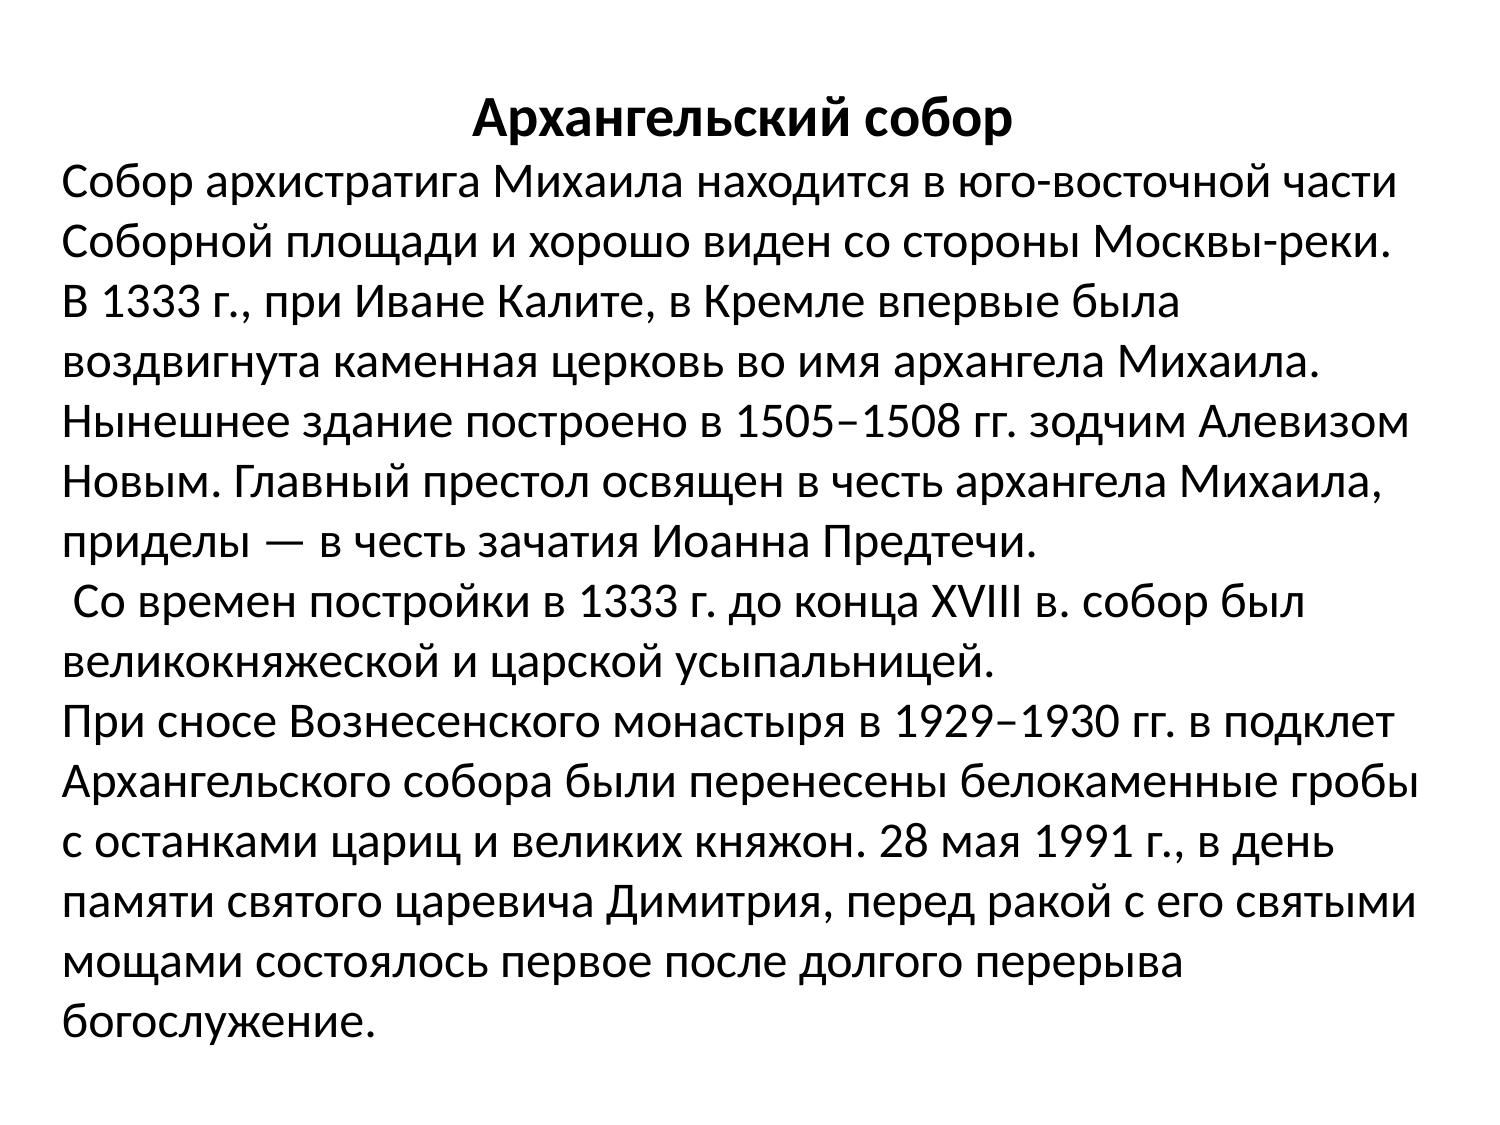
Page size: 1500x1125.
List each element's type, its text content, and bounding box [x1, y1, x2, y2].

text_box Архангельский собор Собор архистратига Михаила находится в юго-восточной части Соборной площади и хорошо виден со стороны Москвы-реки. В 1333 г., при Иване Калите, в Кремле впервые была воздвигнута каменная церковь во имя архангела Михаила. Нынешнее здание построено в 1505–1508 гг. зодчим Алевизом Новым. Главный престол освящен в честь архангела Михаила, приделы — в честь зачатия Иоанна Предтечи. Со времен постройки в 1333 г. до конца XVIII в. собор был великокняжеской и царской усыпальницей. При сносе Вознесенского монастыря в 1929–1930 гг. в подклет Архангельского собора были перенесены белокаменные гробы с останками цариц и великих княжон. 28 мая 1991 г., в день памяти святого царевича Димитрия, перед ракой с его святыми мощами состоялось первое после долгого перерыва богослужение. [46, 70, 1454, 1056]
